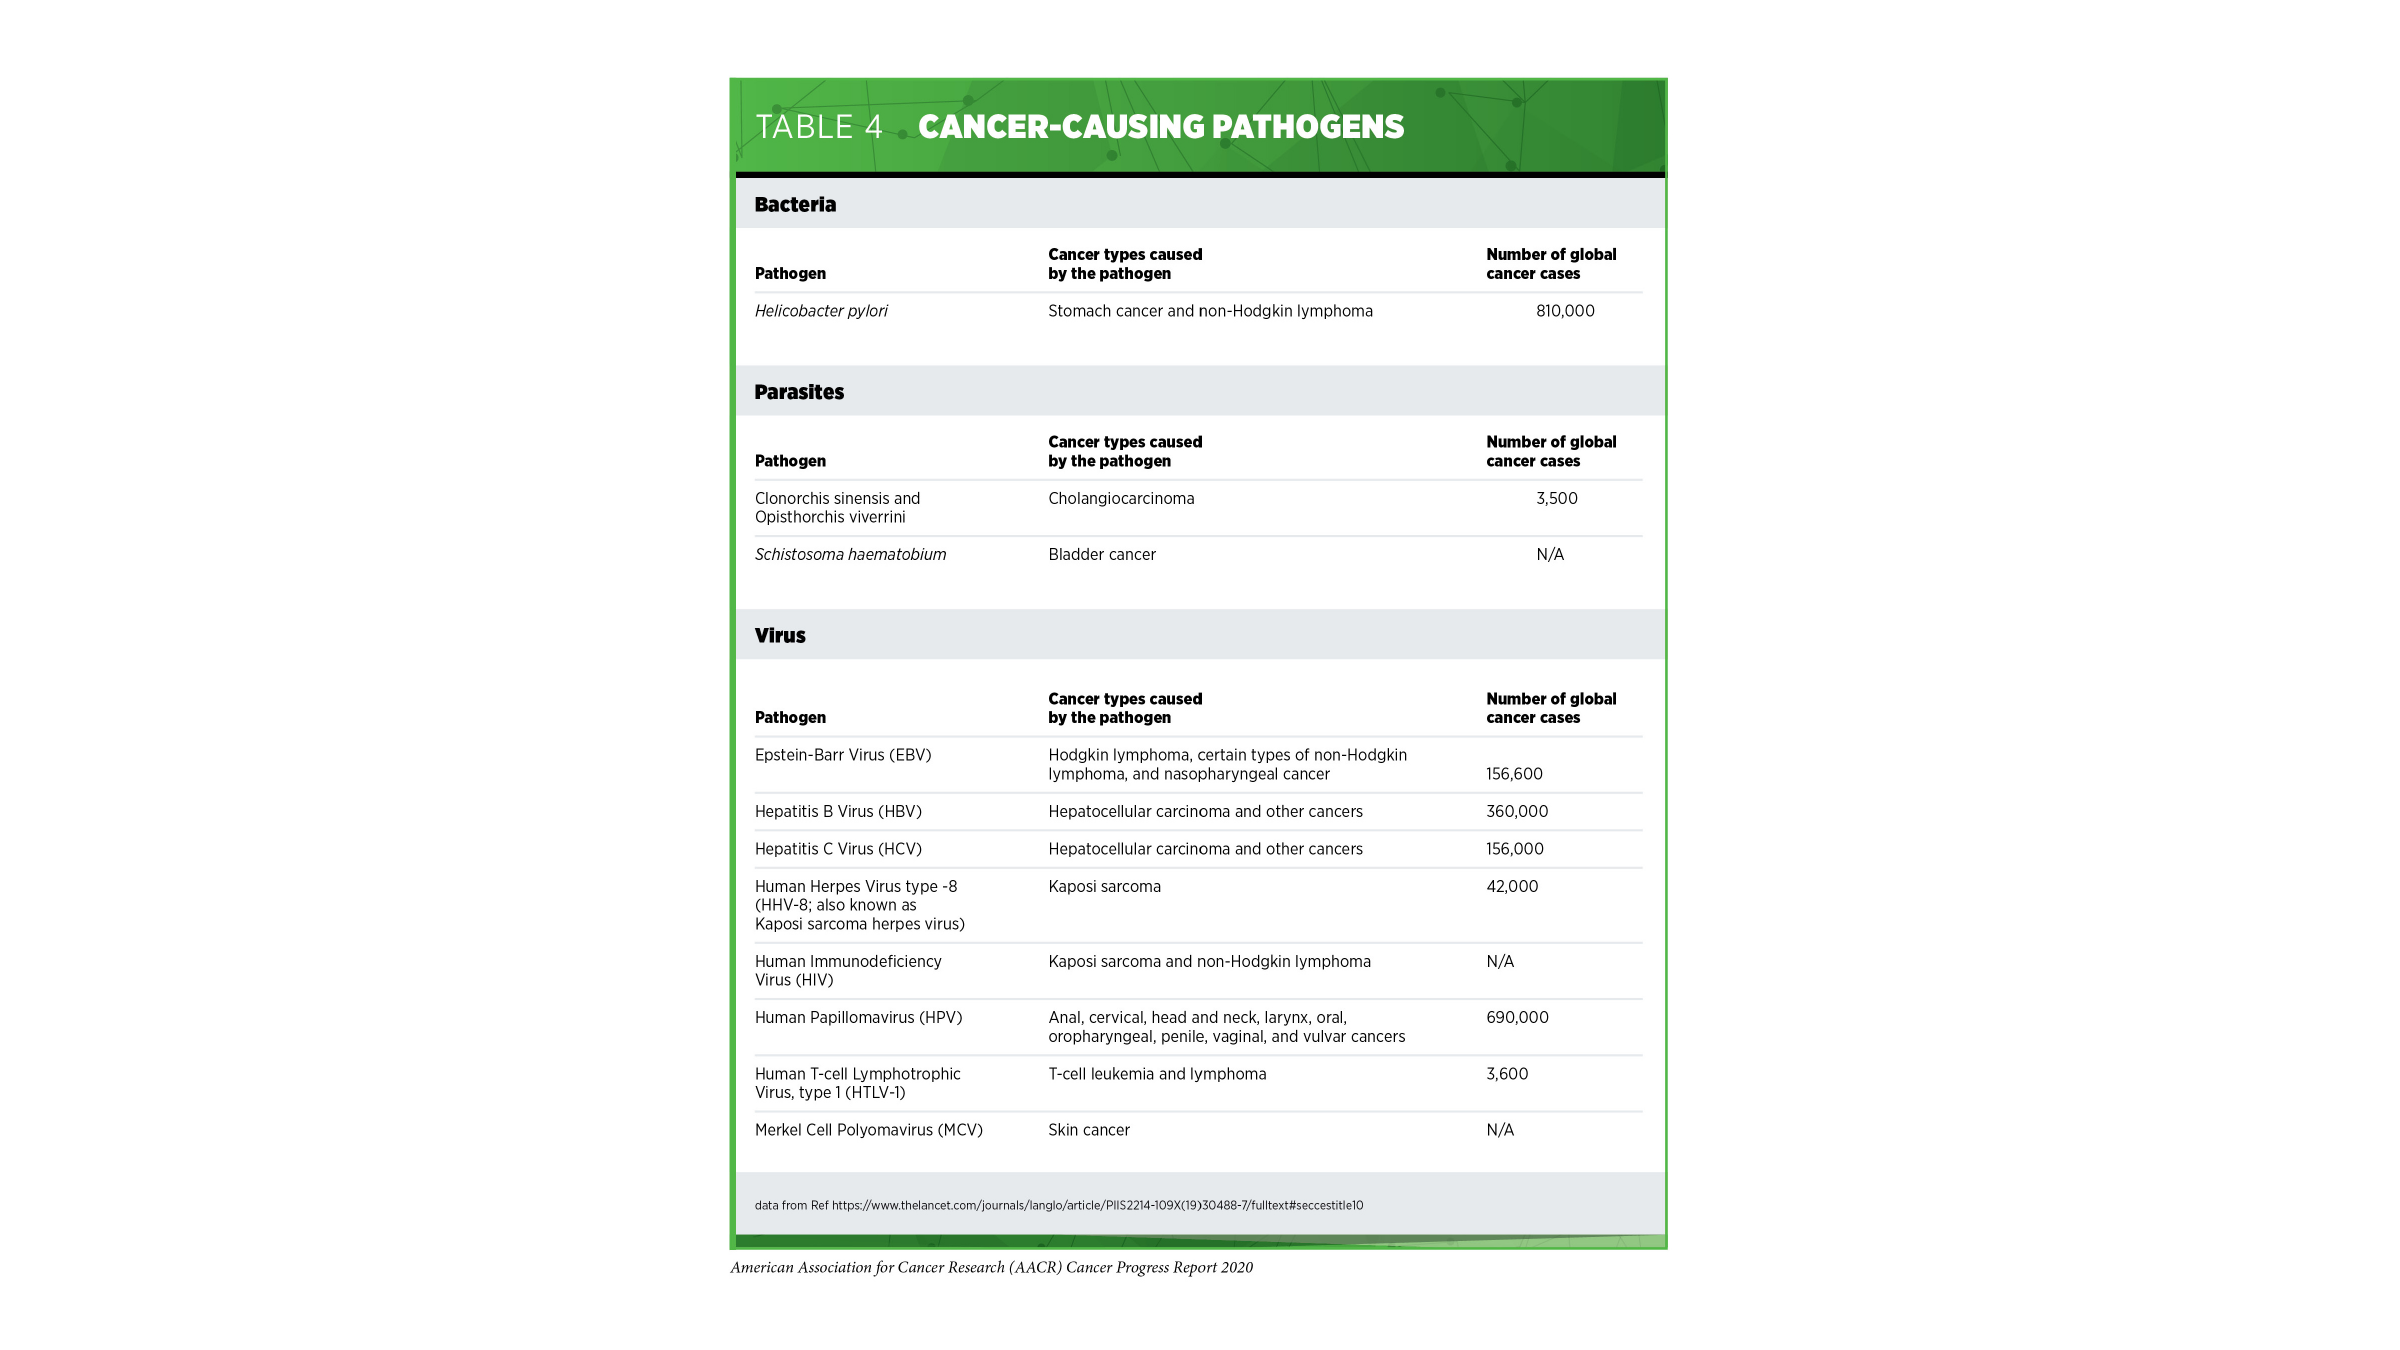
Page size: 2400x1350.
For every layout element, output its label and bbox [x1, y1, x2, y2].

picture [720, 66, 1680, 1284]
